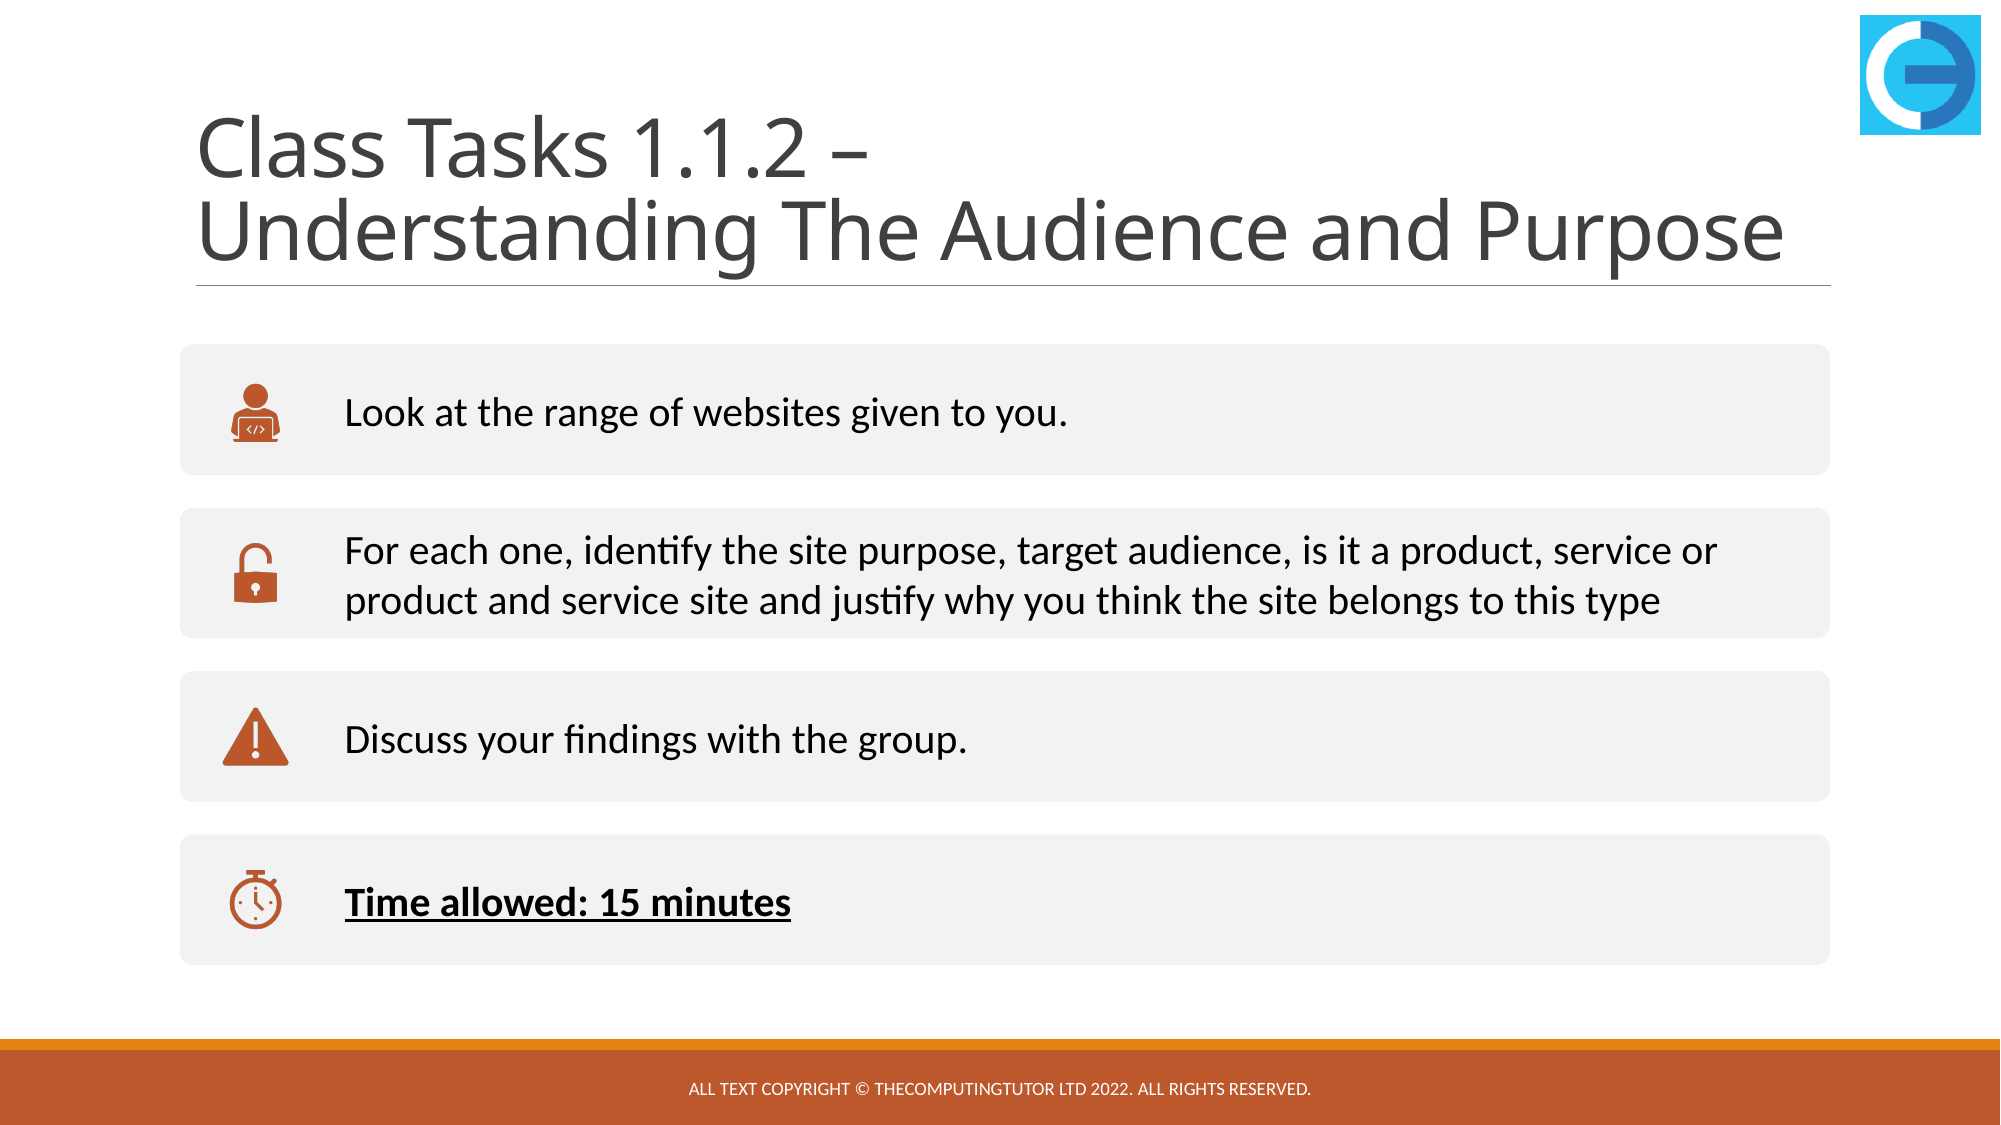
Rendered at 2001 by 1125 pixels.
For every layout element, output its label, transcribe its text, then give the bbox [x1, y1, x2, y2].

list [179, 343, 1831, 966]
footer All text copyright © TheComputingTutor Ltd 2022. All rights Reserved. [604, 1059, 1396, 1120]
picture [1860, 15, 1981, 135]
title Class Tasks 1.1.2 – Understanding The Audience and Purpose [180, 47, 1830, 285]
